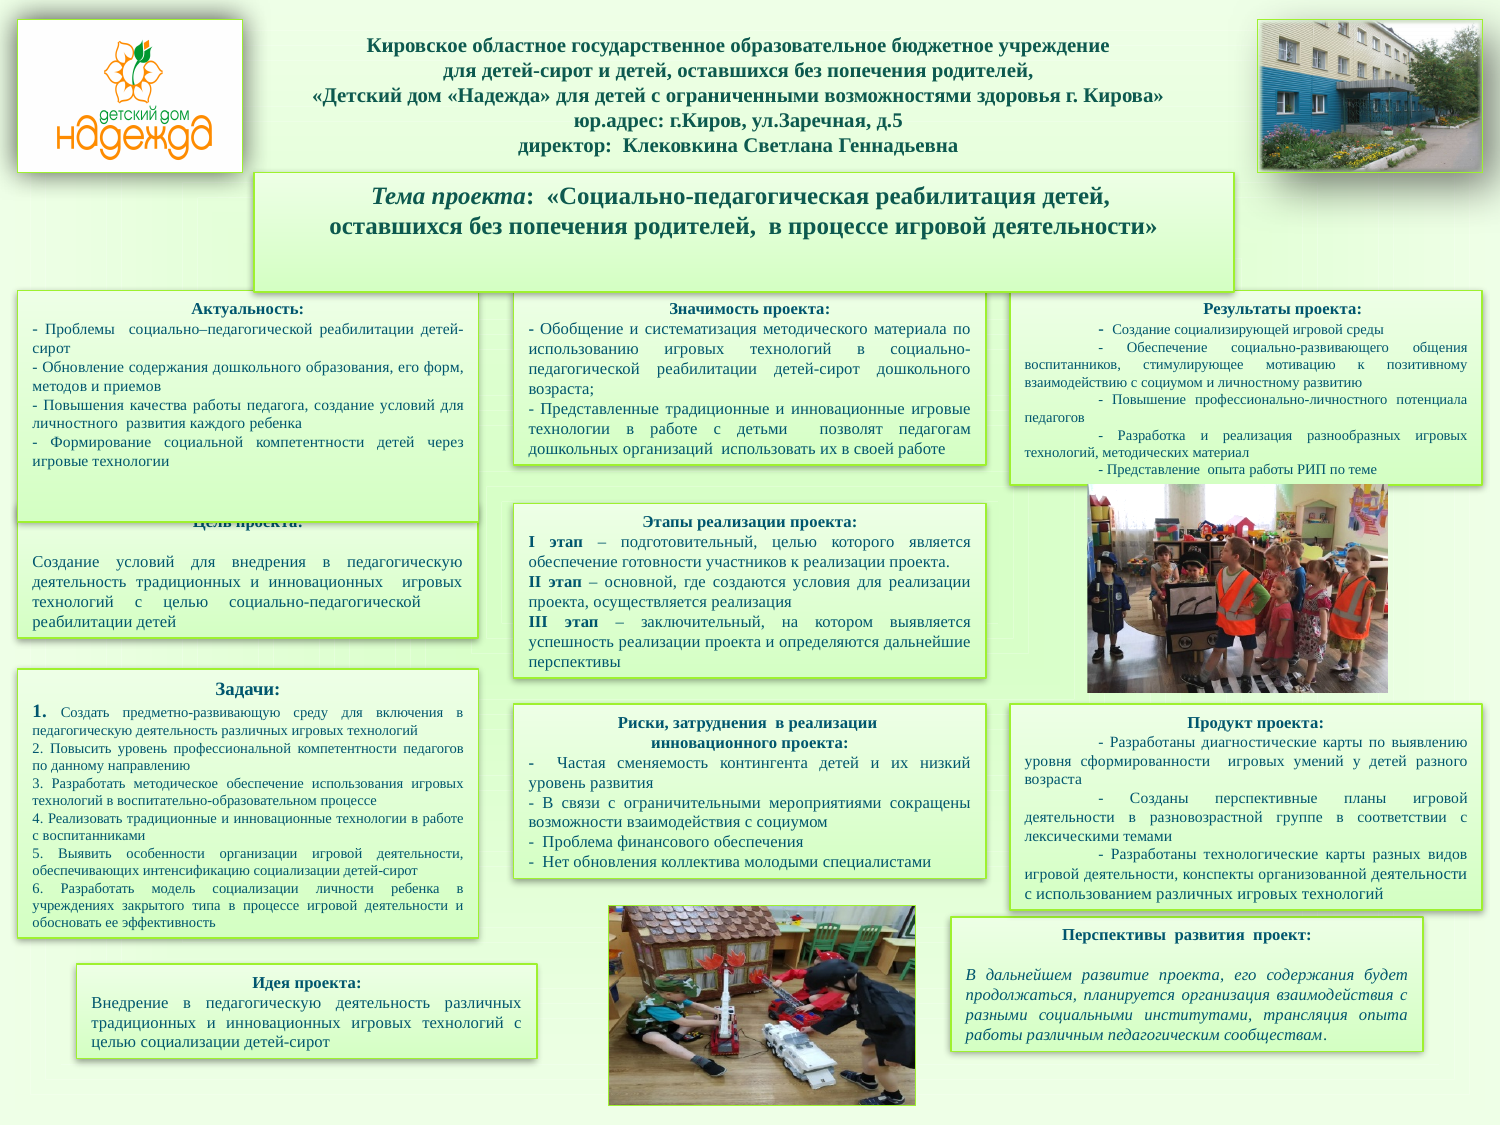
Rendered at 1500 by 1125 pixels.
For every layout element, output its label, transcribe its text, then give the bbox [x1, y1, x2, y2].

text_box Риски, затруднения в реализации инновационного проекта: - Частая сменяемость контингента детей и их низкий уровень развития - В связи с ограничительными мероприятиями сокращены возможности взаимодействия с социумом - Проблема финансового обеспечения - Нет обновления коллектива молодыми специалистами [513, 703, 987, 879]
title Кировское областное государственное образовательное бюджетное учреждение для детей-сирот и детей, оставшихся без попечения родителей, «Детский дом «Надежда» для детей с ограниченными возможностями здоровья г. Кирова» юр.адрес: г.Киров, ул.Заречная, д.5 директор: Клековкина Светлана Геннадьевна [265, 66, 1211, 137]
text_box Тема проекта: «Социально-педагогическая реабилитация детей, оставшихся без попечения родителей, в процессе игровой деятельности» [253, 172, 1235, 293]
text_box Значимость проекта: - Обобщение и систематизация методического материала по использованию игровых технологий в социально-педагогической реабилитации детей-сирот дошкольного возраста; - Представленные традиционные и инновационные игровые технологии в работе с детьми позволят педагогам дошкольных организаций использовать их в своей работе [513, 300, 987, 466]
text_box Результаты проекта: - Создание социализирующей игровой среды - Обеспечение социально-развивающего общения воспитанников, стимулирующее мотивацию к позитивному взаимодействию с социумом и личностному развитию - Повышение профессионально-личностного потенциала педагогов - Разработка и реализация разнообразных игровых технологий, методических материал - Представление опыта работы РИП по теме [1009, 290, 1483, 486]
picture [608, 904, 916, 1106]
text_box Актуальность: - Проблемы социально–педагогической реабилитации детей-сирот - Обновление содержания дошкольного образования, его форм, методов и приемов - Повышения качества работы педагога, создание условий для личностного развития каждого ребенка - Формирование социальной компетентности детей через игровые технологии [17, 290, 479, 523]
text_box Перспективы развития проект: В дальнейшем развитие проекта, его содержания будет продолжаться, планируется организация взаимодействия с разными социальными институтами, трансляция опыта работы различным педагогическим сообществам. [950, 916, 1424, 1052]
text_box Цель проекта: Создание условий для внедрения в педагогическую деятельность традиционных и инновационных игровых технологий с целью социально-педагогической реабилитации детей [17, 528, 479, 639]
picture [1087, 483, 1389, 693]
text_box Идея проекта: Внедрение в педагогическую деятельность различных традиционных и инновационных игровых технологий с целью социализации детей-сирот [76, 963, 538, 1059]
text_box Этапы реализации проекта: I этап – подготовительный, целью которого является обеспечение готовности участников к реализации проекта. II этап – основной, где создаются условия для реализации проекта, осуществляется реализация III этап – заключительный, на котором выявляется успешность реализации проекта и определяются дальнейшие перспективы [513, 503, 987, 679]
text_box Продукт проекта: - Разработаны диагностические карты по выявлению уровня сформированности игровых умений у детей разного возраста - Созданы перспективные планы игровой деятельности в разновозрастной группе в соответствии с лексическими темами - Разработаны технологические карты разных видов игровой деятельности, конспекты организованной деятельности с использованием различных игровых технологий [1009, 703, 1483, 911]
picture [17, 18, 243, 173]
text_box [41, 137, 1244, 185]
text_box Задачи: 1. Создать предметно-развивающую среду для включения в педагогическую деятельность различных игровых технологий 2. Повысить уровень профессиональной компетентности педагогов по данному направлению 3. Разработать методическое обеспечение использования игровых технологий в воспитательно-образовательном процессе 4. Реализовать традиционные и инновационные технологии в работе с воспитанниками 5. Выявить особенности организации игровой деятельности, обеспечивающих интенсификацию социализации детей-сирот 6. Разработать модель социализации личности ребенка в учреждениях закрытого типа в процессе игровой деятельности и обосновать ее эффективность [17, 668, 479, 939]
picture [1257, 18, 1483, 173]
